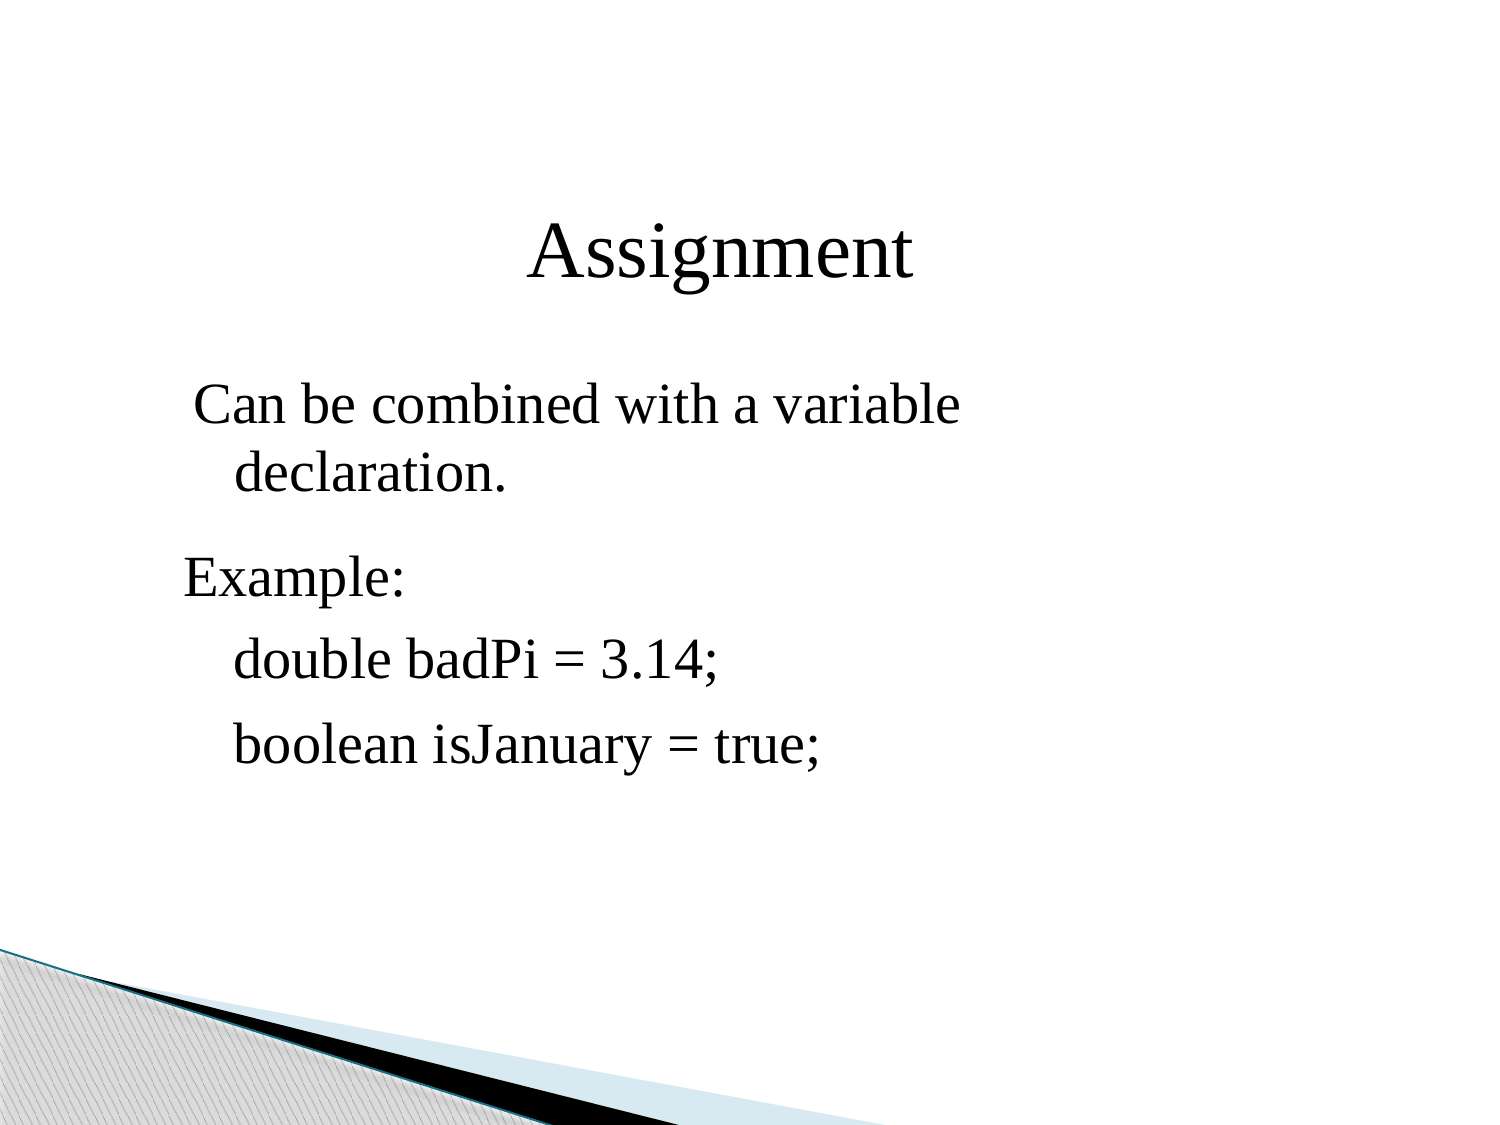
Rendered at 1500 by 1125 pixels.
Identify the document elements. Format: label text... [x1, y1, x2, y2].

text_box declaration. [234, 444, 523, 510]
text_box Example: [183, 549, 422, 615]
text_box Can be combined with a variable [193, 376, 963, 442]
text_box boolean isJanuary = true; [219, 717, 837, 782]
text_box double badPi = 3.14; [218, 632, 735, 698]
text_box Assignment [526, 213, 935, 301]
